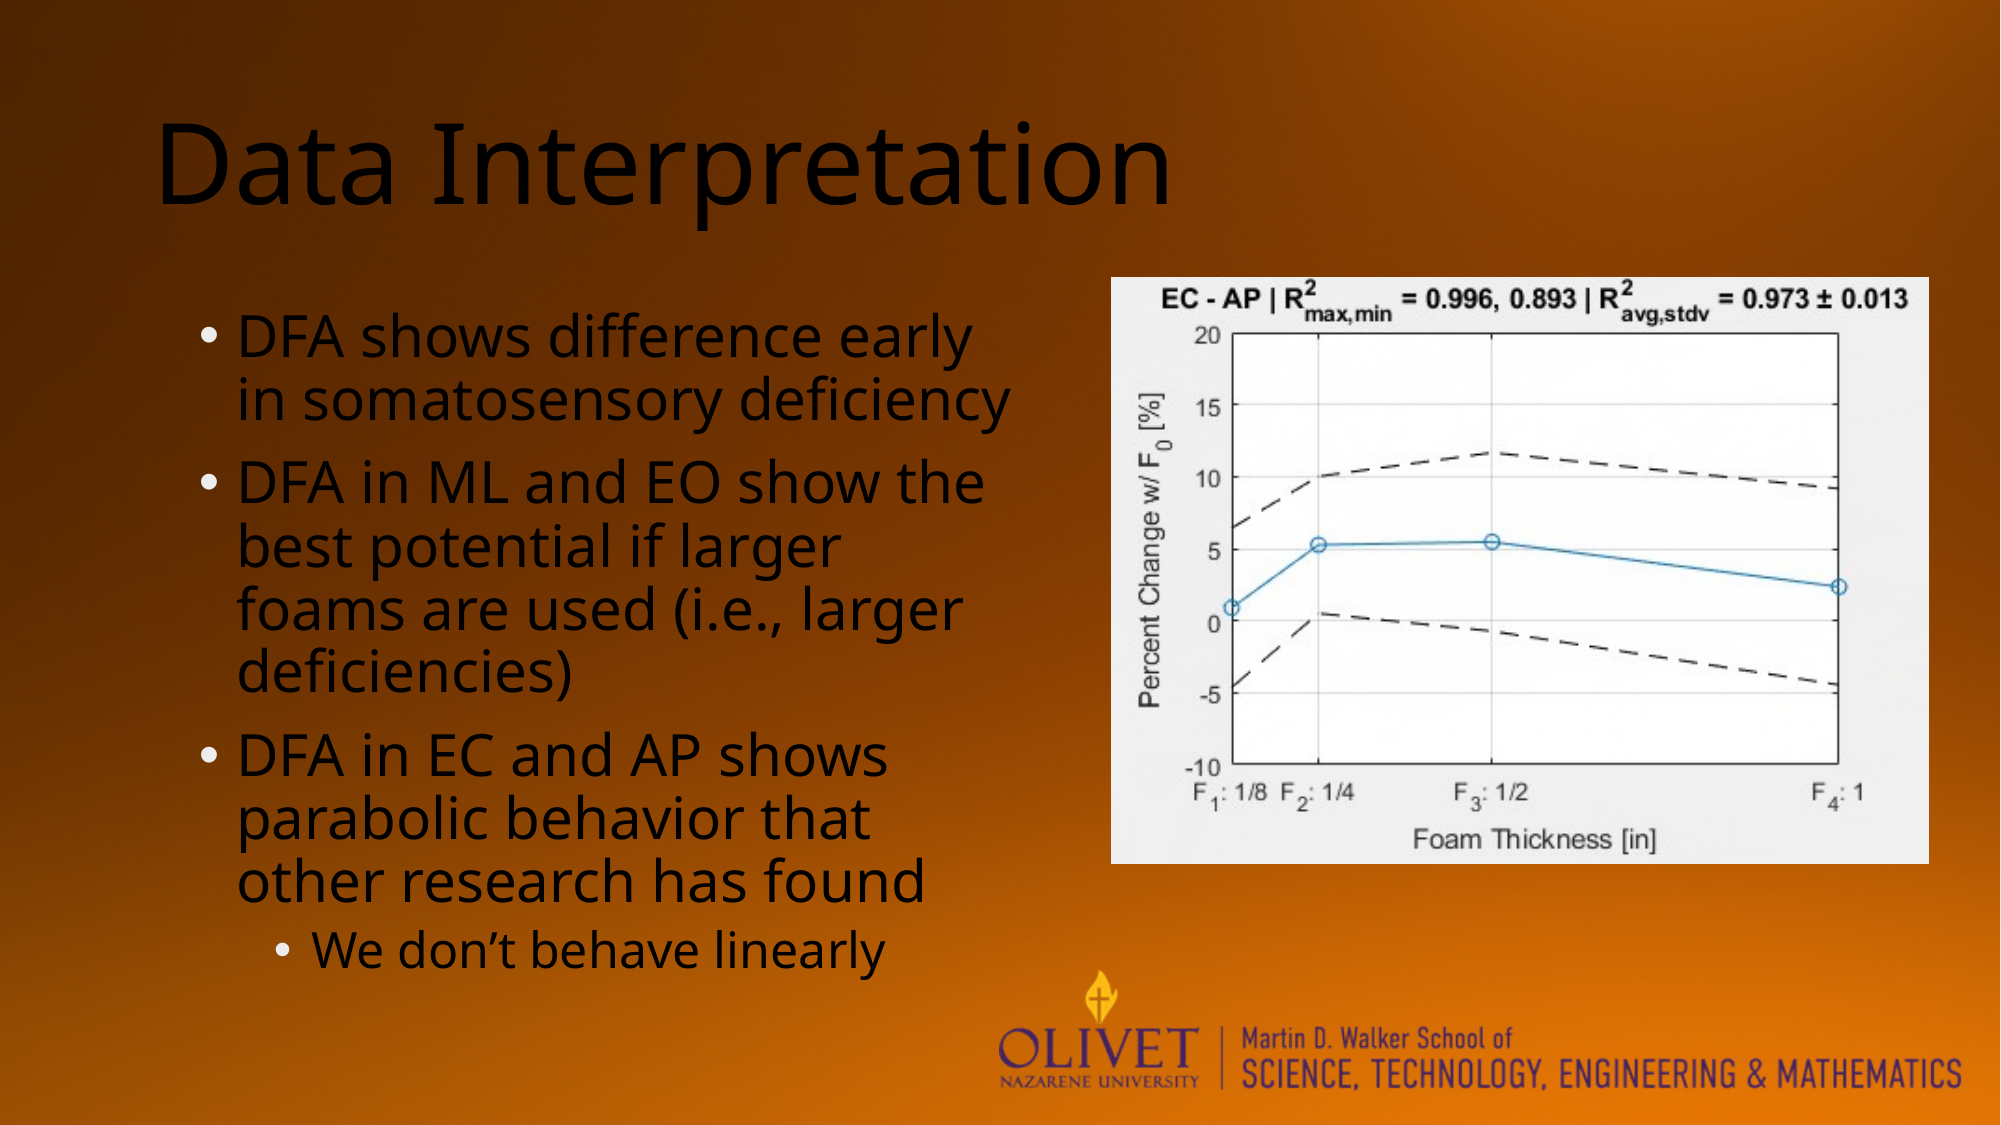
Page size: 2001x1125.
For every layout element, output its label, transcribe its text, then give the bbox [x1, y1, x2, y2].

picture [0, 0, 2001, 1125]
list DFA shows difference early in somatosensory deficiency DFA in ML and EO show the best potential if larger foams are used (i.e., larger deficiencies) DFA in EC and AP shows parabolic behavior that other research has found We don’t behave linearly [183, 299, 1042, 1014]
title Data Interpretation [137, 59, 1863, 278]
